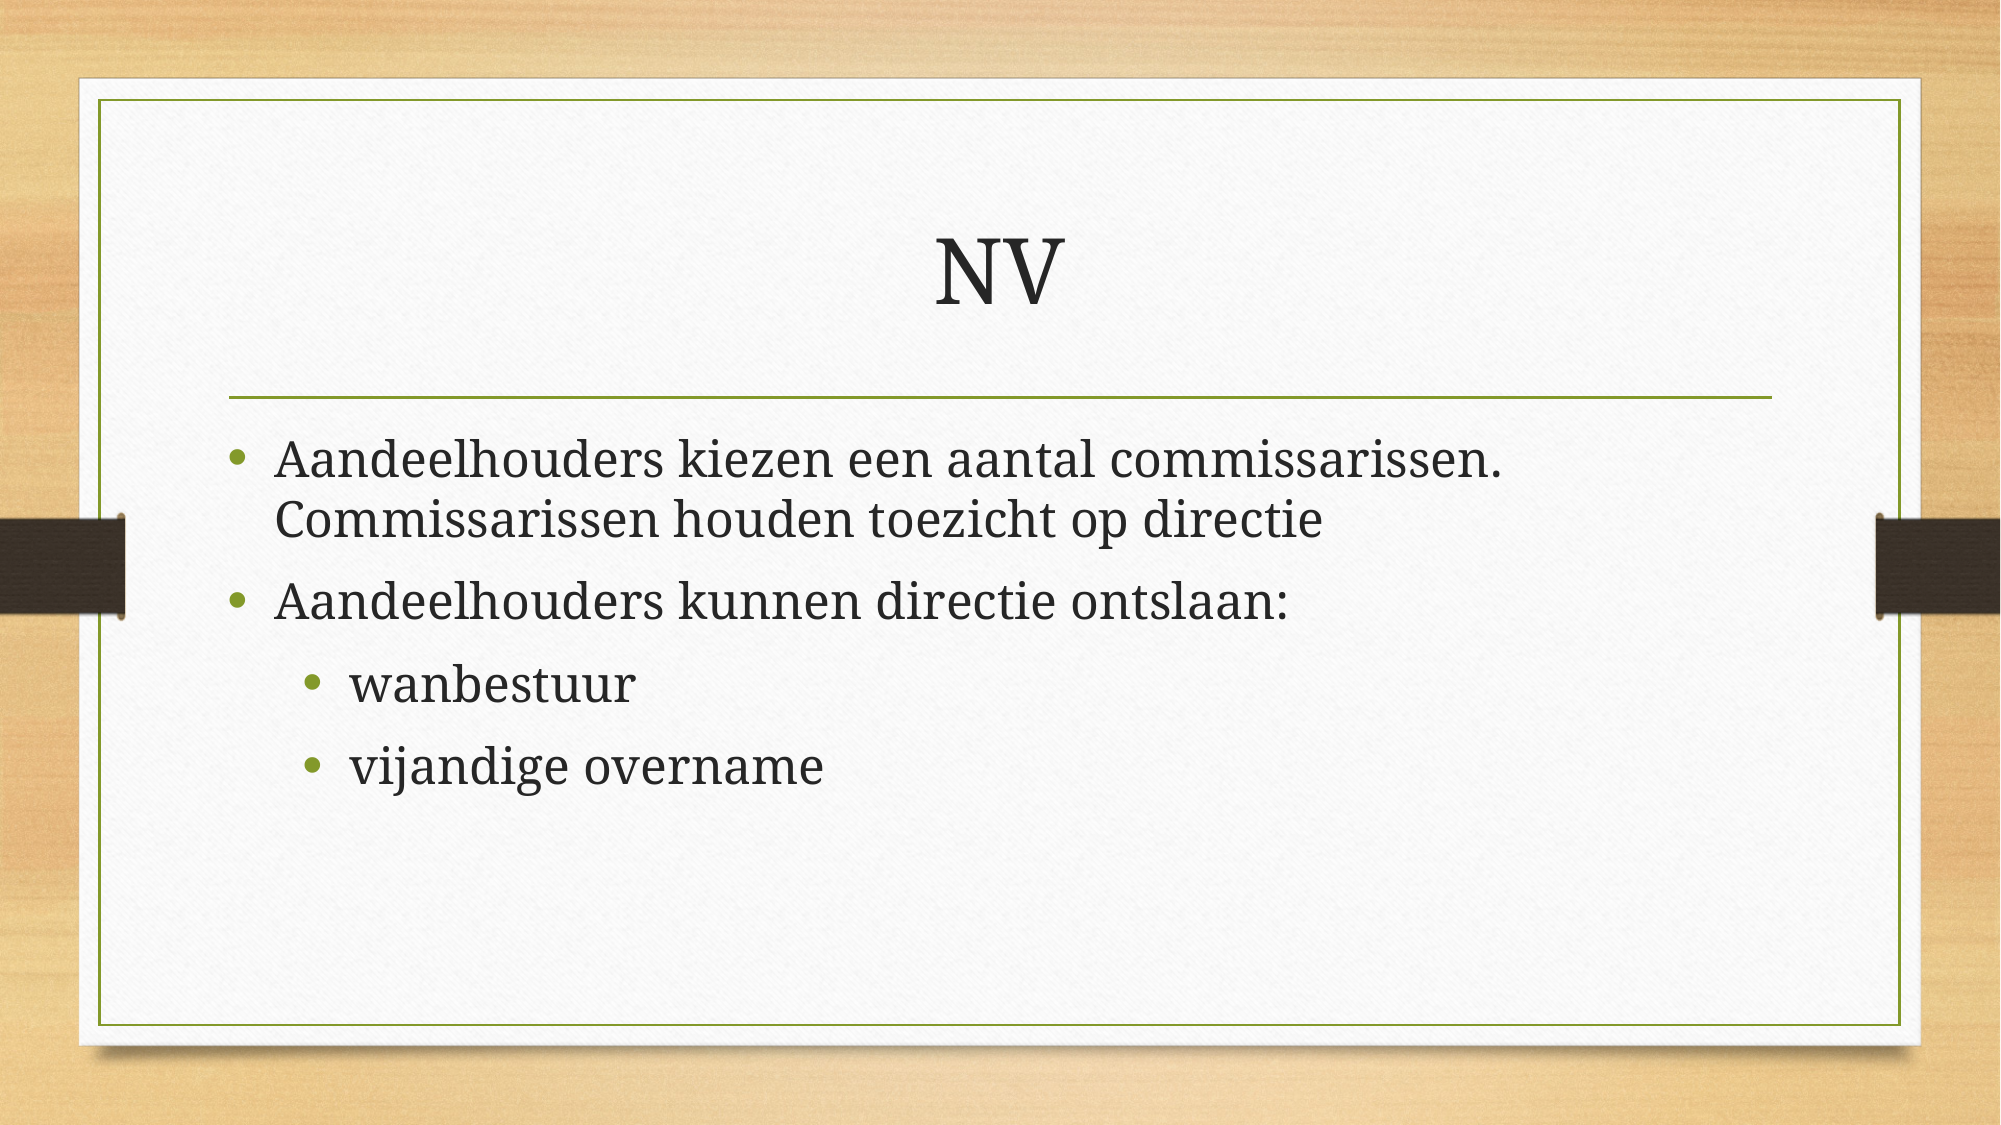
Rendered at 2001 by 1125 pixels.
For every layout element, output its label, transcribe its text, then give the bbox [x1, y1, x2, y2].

list Aandeelhouders kiezen een aantal commissarissen. Commissarissen houden toezicht op directie Aandeelhouders kunnen directie ontslaan: wanbestuur vijandige overname [212, 419, 1788, 964]
title NV [212, 161, 1788, 375]
picture [0, 0, 2001, 1125]
